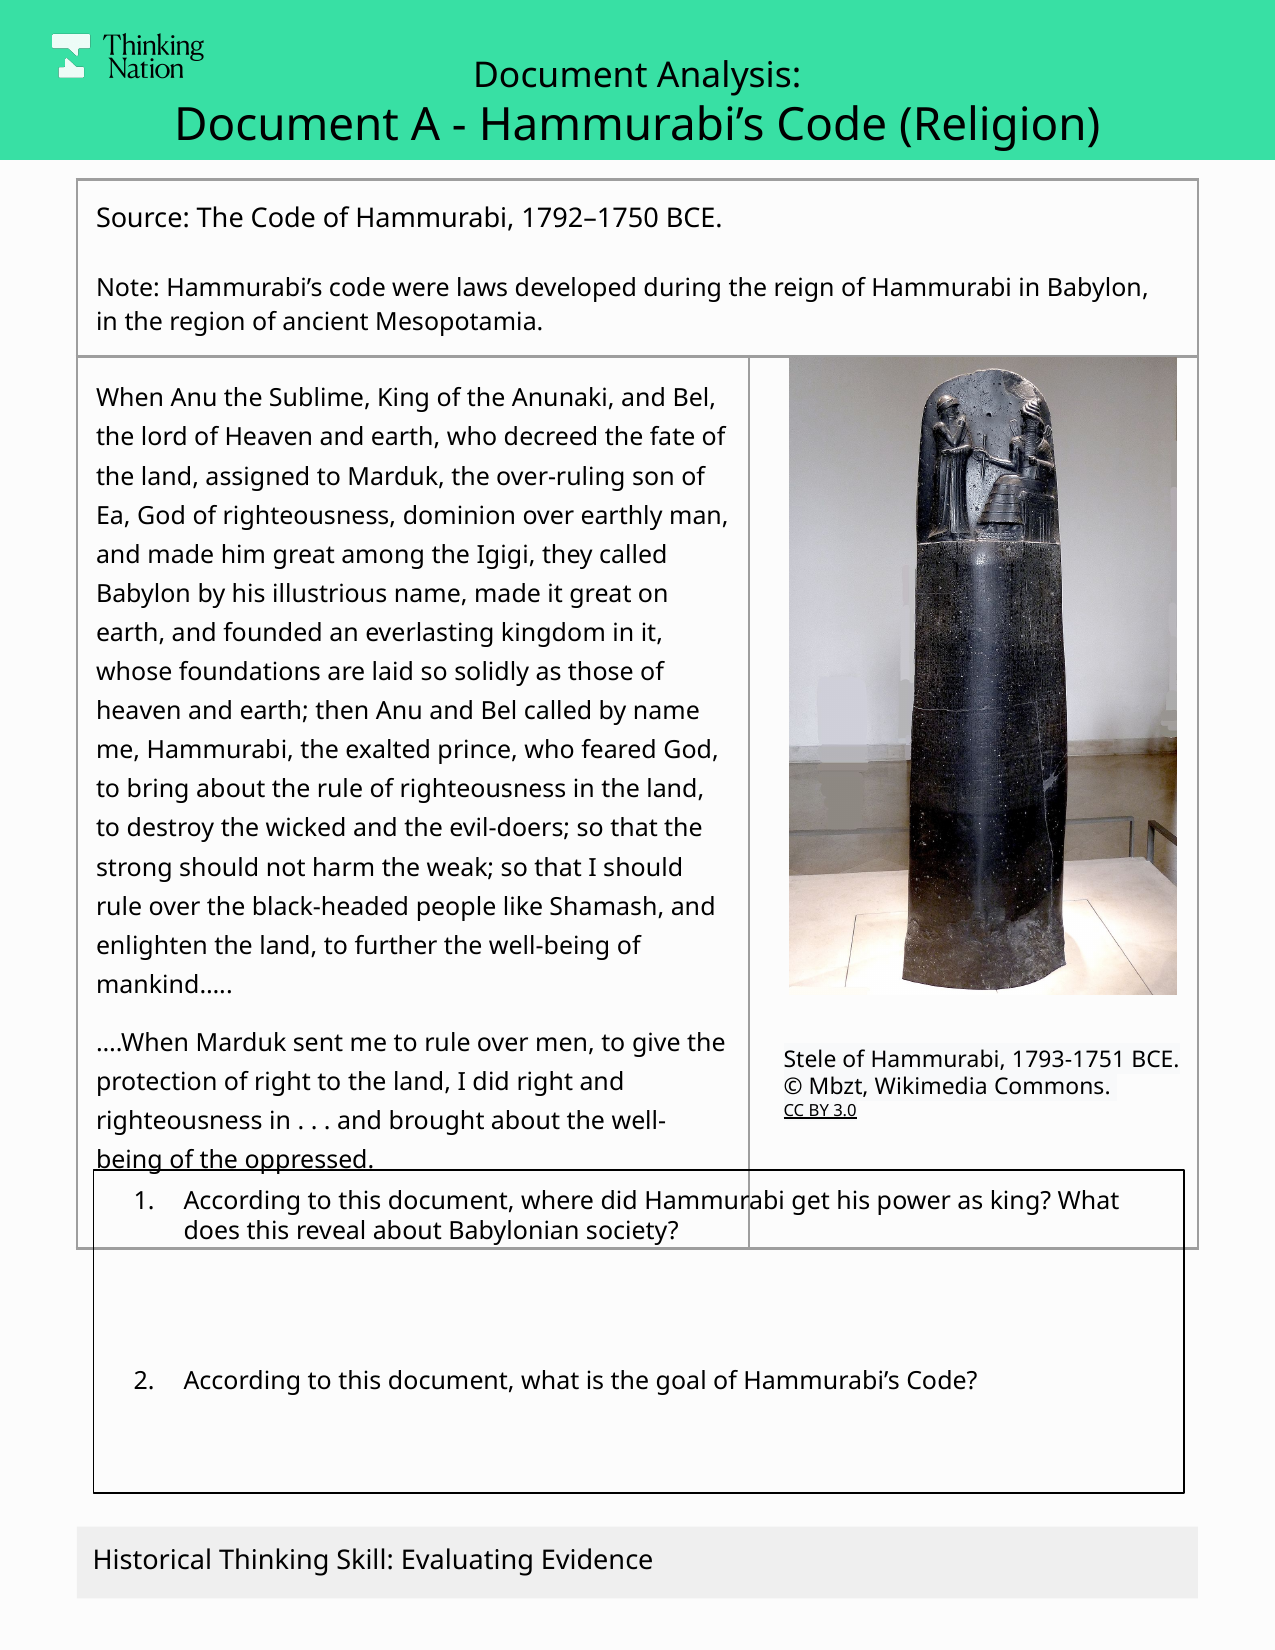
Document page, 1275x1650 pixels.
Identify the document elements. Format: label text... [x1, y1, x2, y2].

text_box Document Analysis: Document A - Hammurabi’s Code (Religion) [0, 0, 1275, 160]
text_box Historical Thinking Skill: Evaluating Evidence [76, 1526, 1198, 1599]
table_header Source: The Code of Hammurabi, 1792–1750 BCE. Note: Hammurabi’s code were laws developed during the reign of Hammurabi in Babylon, in the region of ancient Mesopotamia. [78, 181, 1197, 355]
text_box Stele of Hammurabi, 1793-1751 BCE. © Mbzt, Wikimedia Commons. CC BY 3.0 [767, 1028, 1198, 1139]
table_cell [750, 358, 1197, 1247]
picture [35, 19, 210, 93]
text_box According to this document, where did Hammurabi get his power as king? What does this reveal about Babylonian society? According to this document, what is the goal of Hammurabi’s Code? [93, 1170, 1184, 1493]
table_cell When Anu the Sublime, King of the Anunaki, and Bel, the lord of Heaven and earth, who decreed the fate of the land, assigned to Marduk, the over-ruling son of Ea, God of righteousness, dominion over earthly man, and made him great among the Igigi, they called Babylon by his illustrious name, made it great on earth, and founded an everlasting kingdom in it, whose foundations are laid so solidly as those of heaven and earth; then Anu and Bel called by name me, Hammurabi, the exalted prince, who feared God, to bring about the rule of righteousness in the land, to destroy the wicked and the evil-doers; so that the strong should not harm the weak; so that I should rule over the black-headed people like Shamash, and enlighten the land, to further the well-being of mankind….. ….When Marduk sent me to rule over men, to give the protection of right to the land, I did right and righteousness in . . . and brought about the well-being of the oppressed. [78, 358, 748, 1247]
picture [788, 357, 1177, 996]
